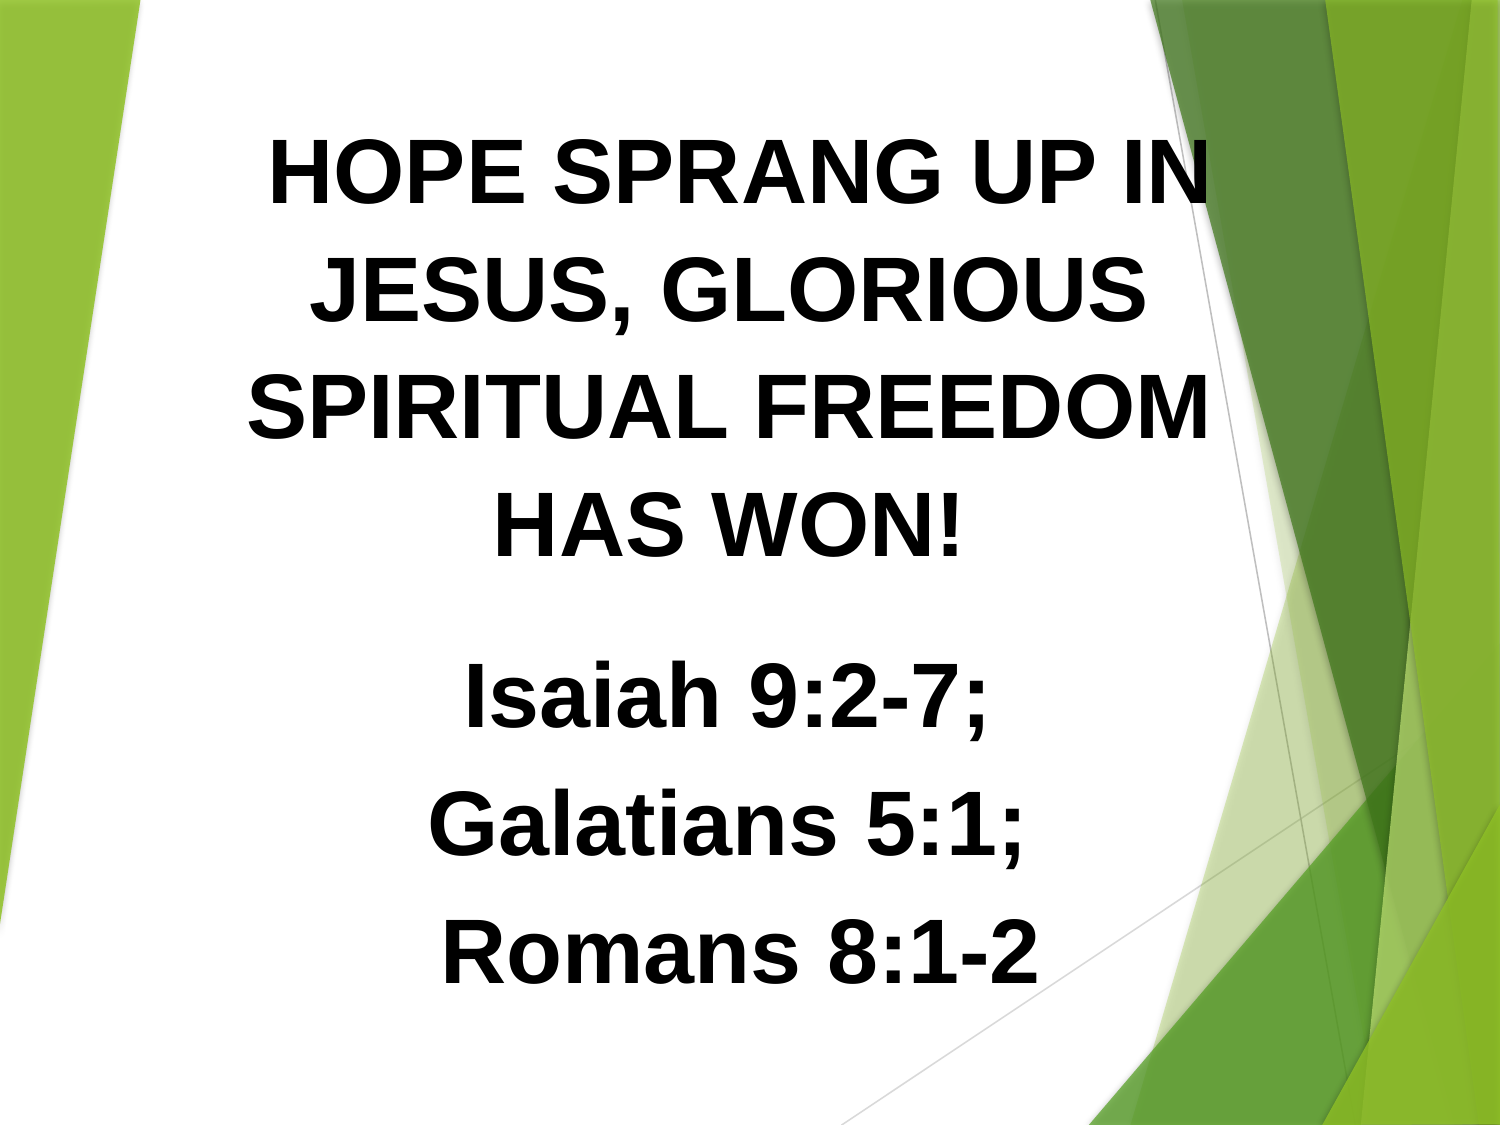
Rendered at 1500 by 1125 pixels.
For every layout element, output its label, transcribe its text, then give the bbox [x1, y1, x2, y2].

text_box HOPE SPRANG UP IN JESUS, GLORIOUS SPIRITUAL FREEDOM HAS WON! Isaiah 9:2-7; Galatians 5:1; Romans 8:1-2 [138, 96, 1321, 1010]
